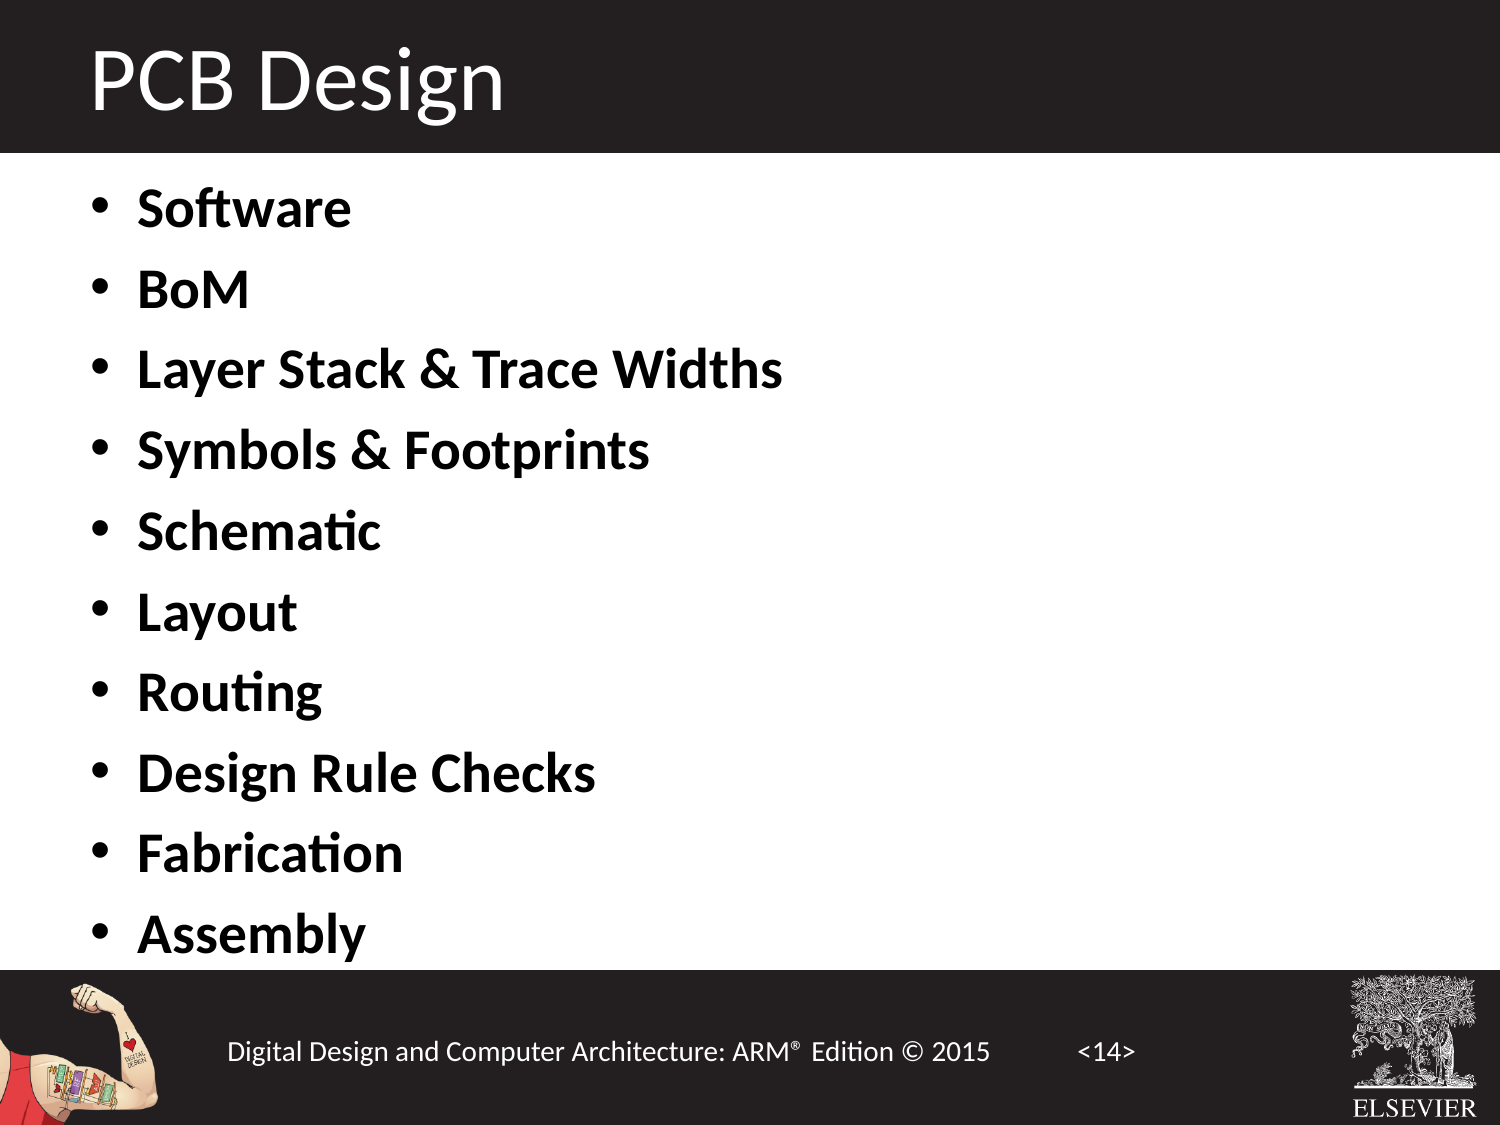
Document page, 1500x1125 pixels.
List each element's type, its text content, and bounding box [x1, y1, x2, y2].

text_box PCB Design [75, 11, 1375, 136]
picture [0, 979, 163, 1125]
picture [1350, 974, 1477, 1117]
list Software BoM Layer Stack & Trace Widths Symbols & Footprints Schematic Layout Routing Design Rule Checks Fabrication Assembly [75, 162, 1313, 975]
